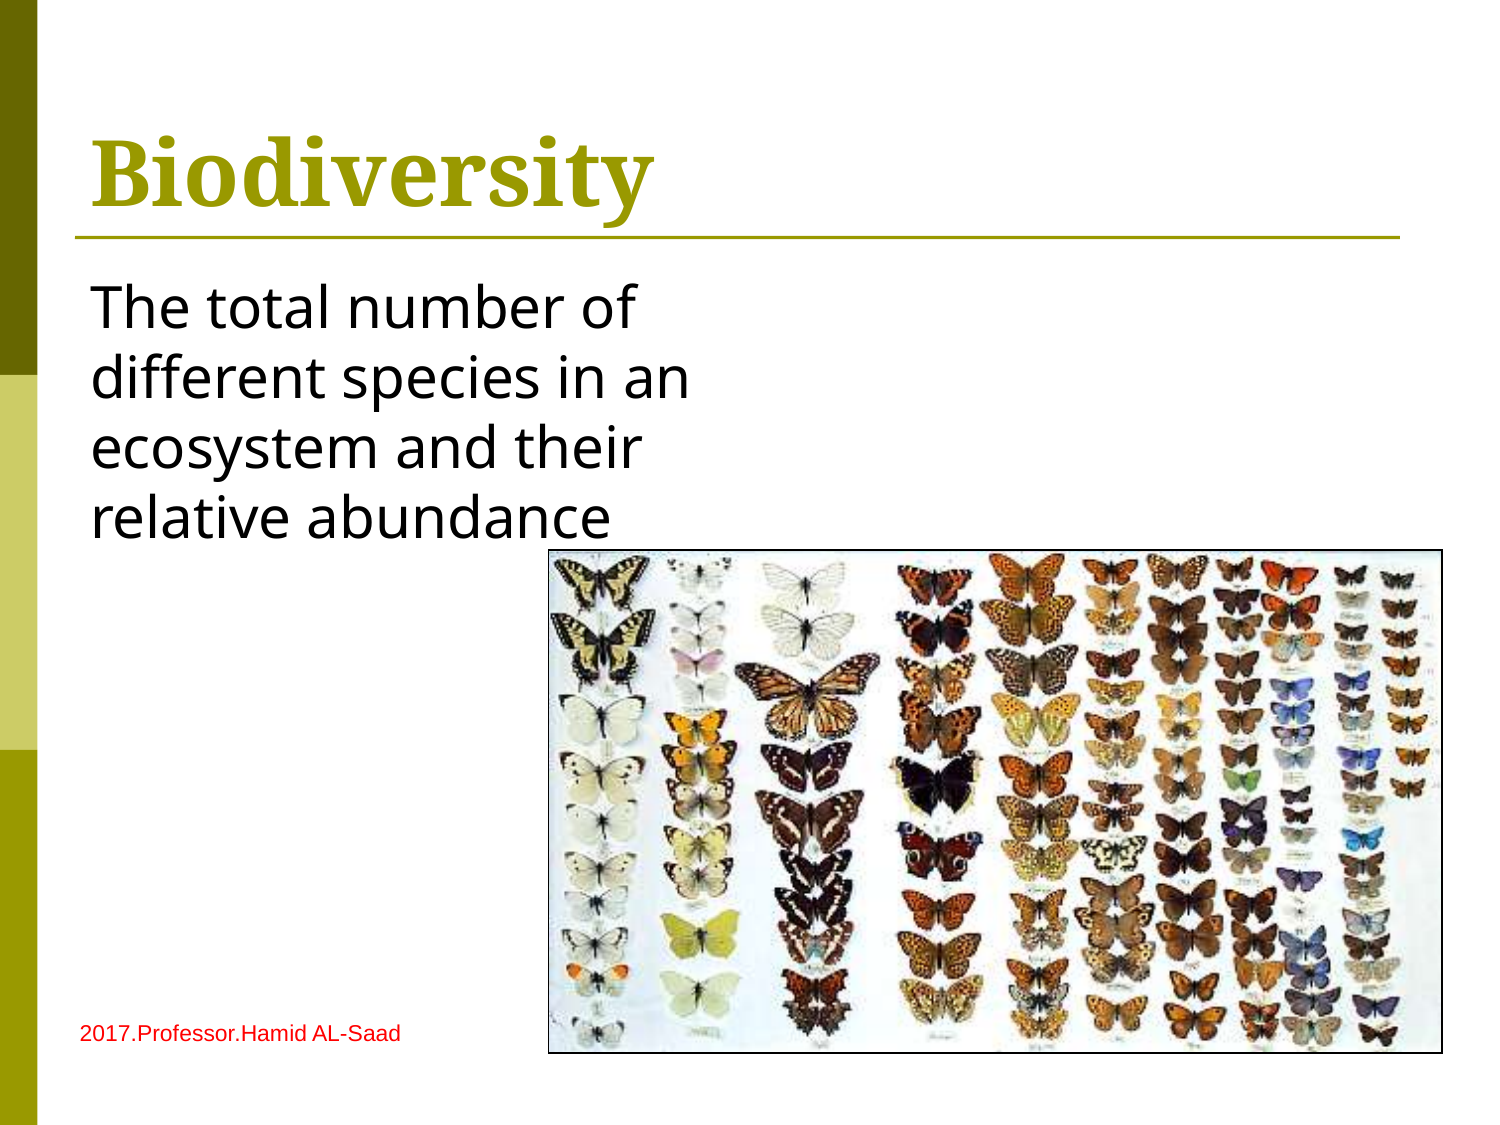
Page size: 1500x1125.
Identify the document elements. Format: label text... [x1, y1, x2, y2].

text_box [548, 550, 1442, 1110]
title Biodiversity [75, 45, 1425, 233]
list The total number of different species in an ecosystem and their relative abundance [75, 262, 774, 634]
text_box 2017.Professor.Hamid AL-Saad [64, 1011, 422, 1054]
